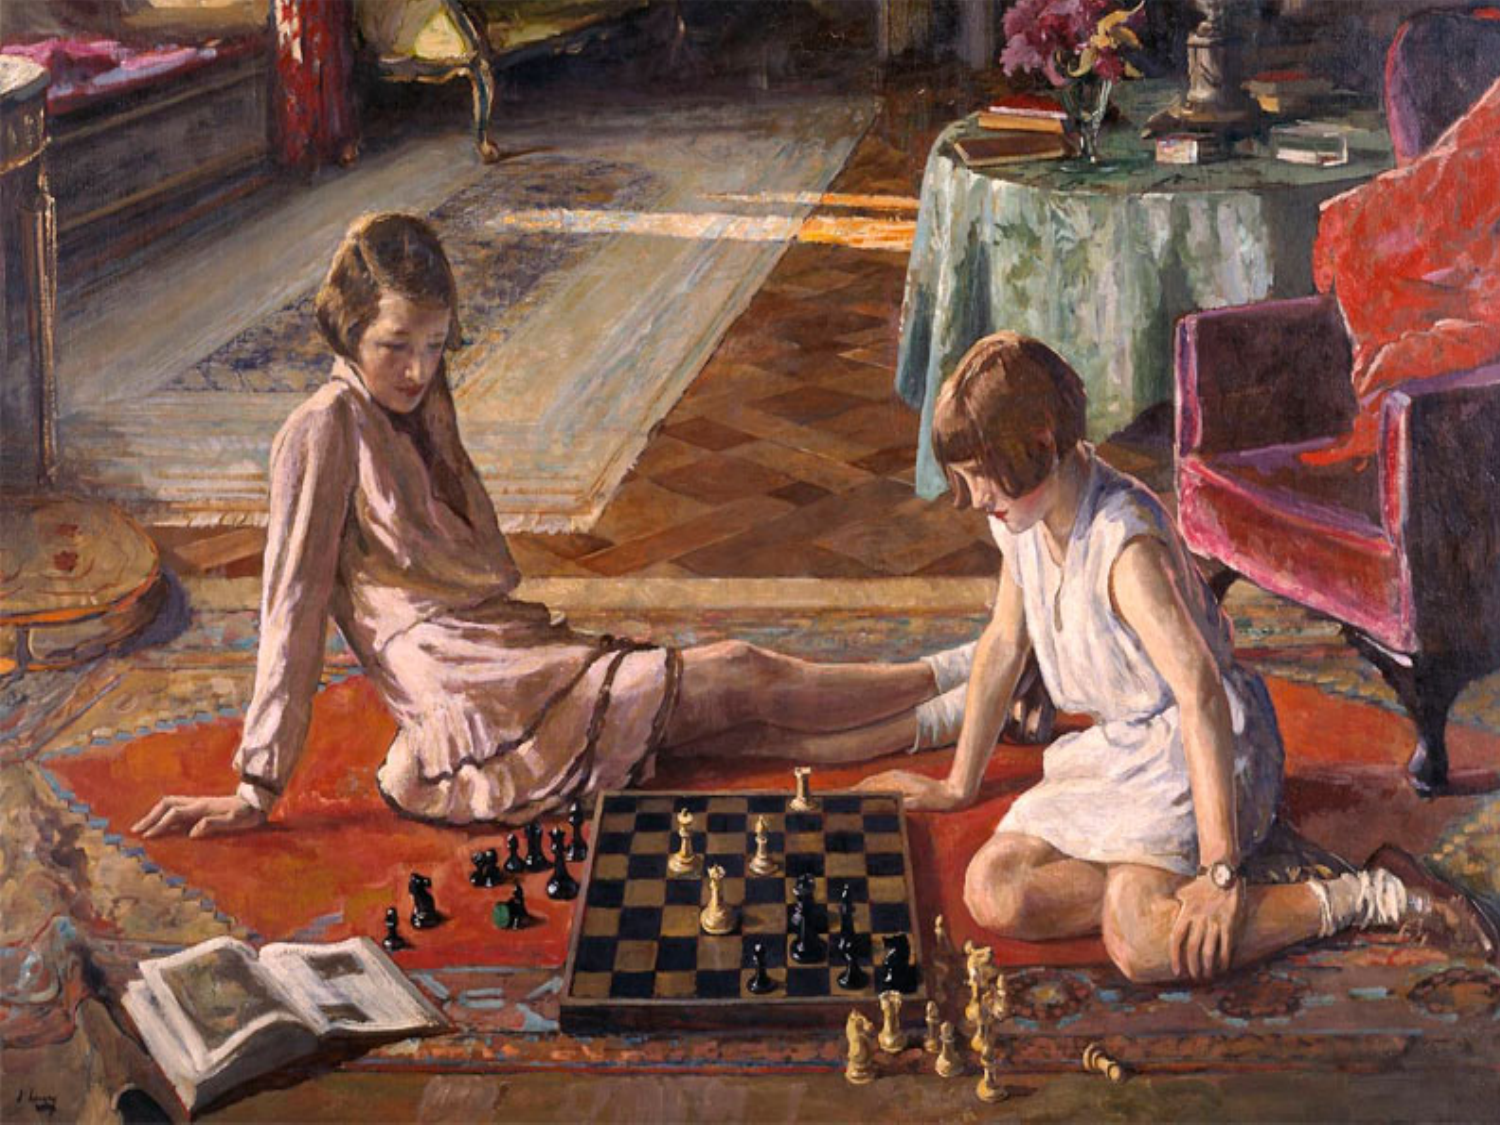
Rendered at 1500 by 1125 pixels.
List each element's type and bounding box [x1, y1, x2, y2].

list [0, 0, 1500, 1125]
